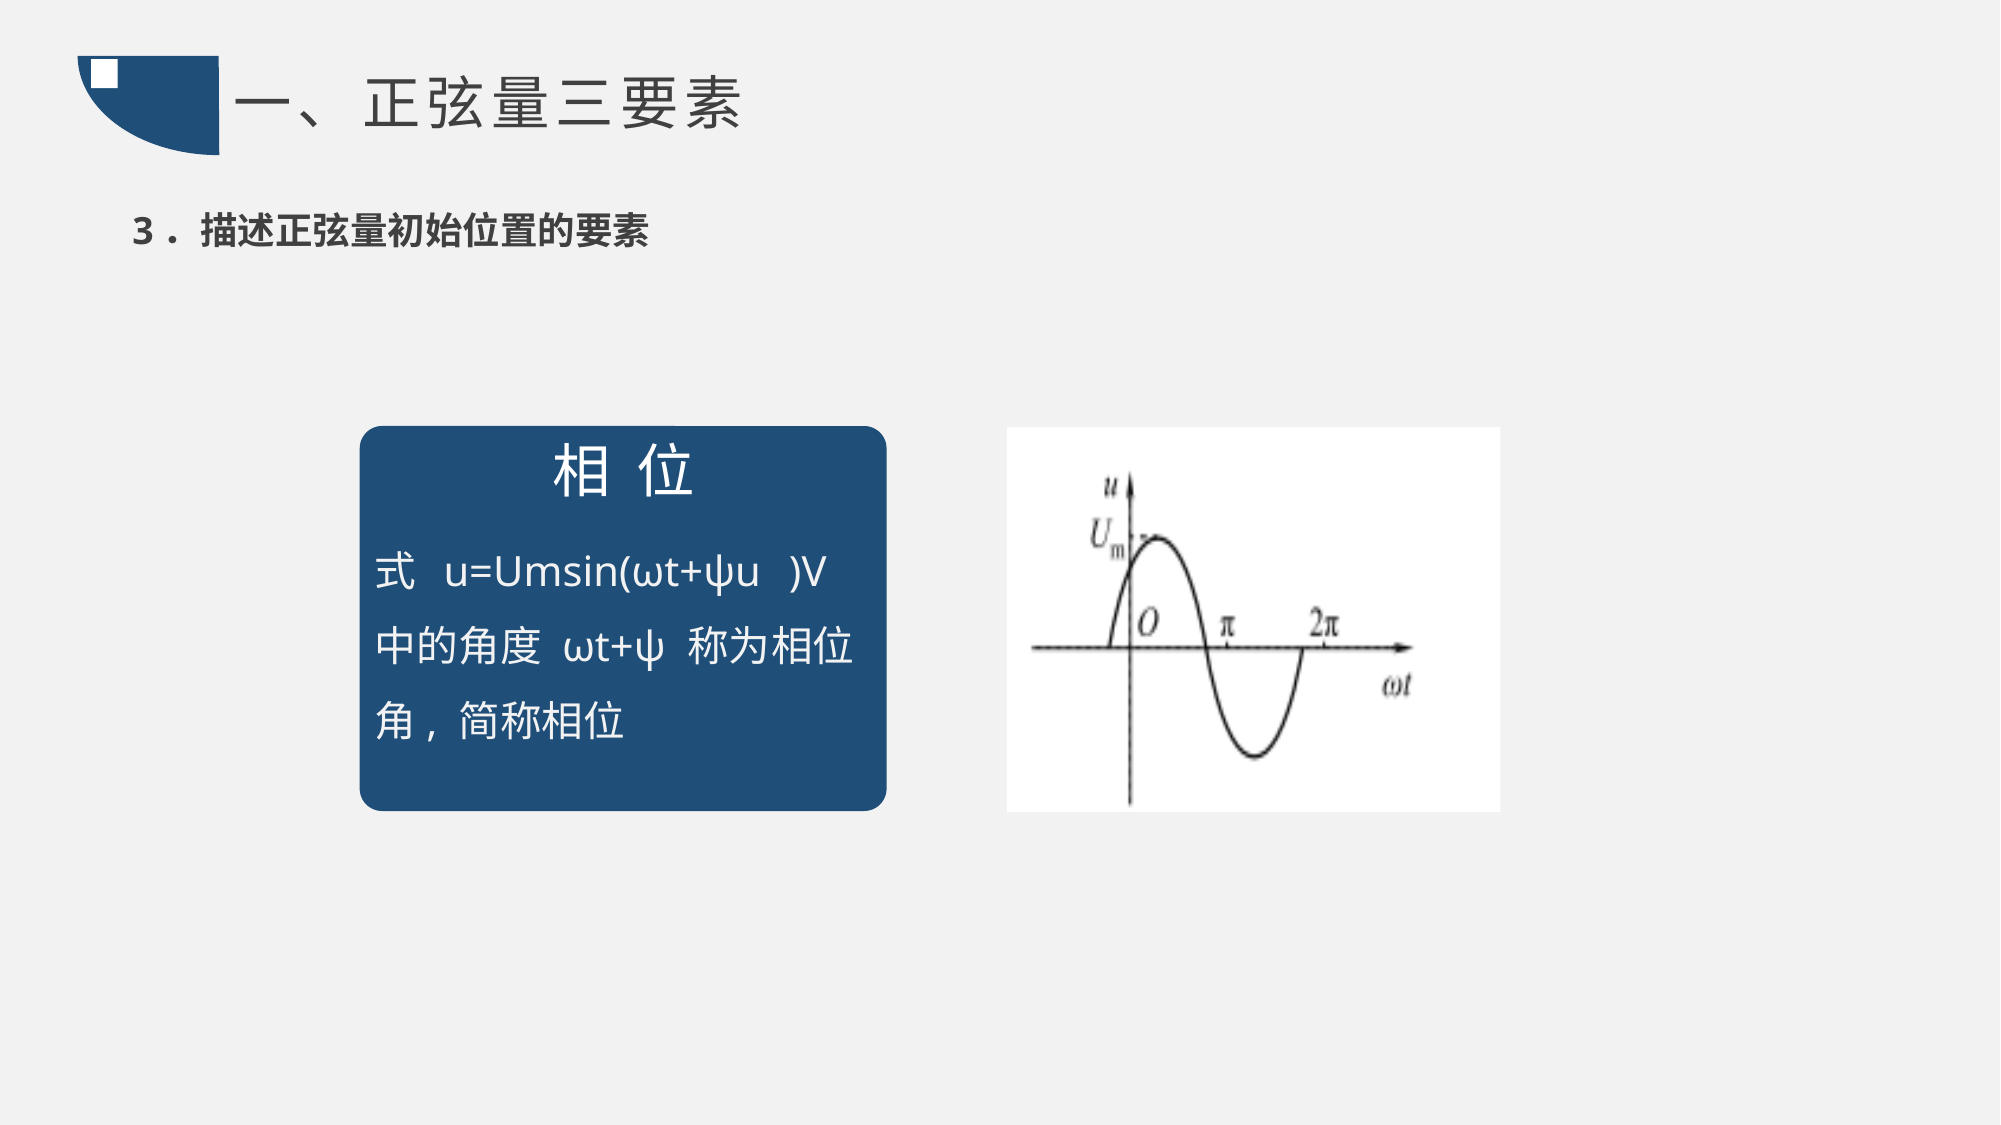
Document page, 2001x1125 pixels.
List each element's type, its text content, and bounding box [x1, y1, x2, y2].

text_box 3．描述正弦量初始位置的要素 [117, 199, 1070, 260]
picture [1006, 426, 1501, 812]
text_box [359, 425, 887, 811]
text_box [77, 0, 925, 156]
